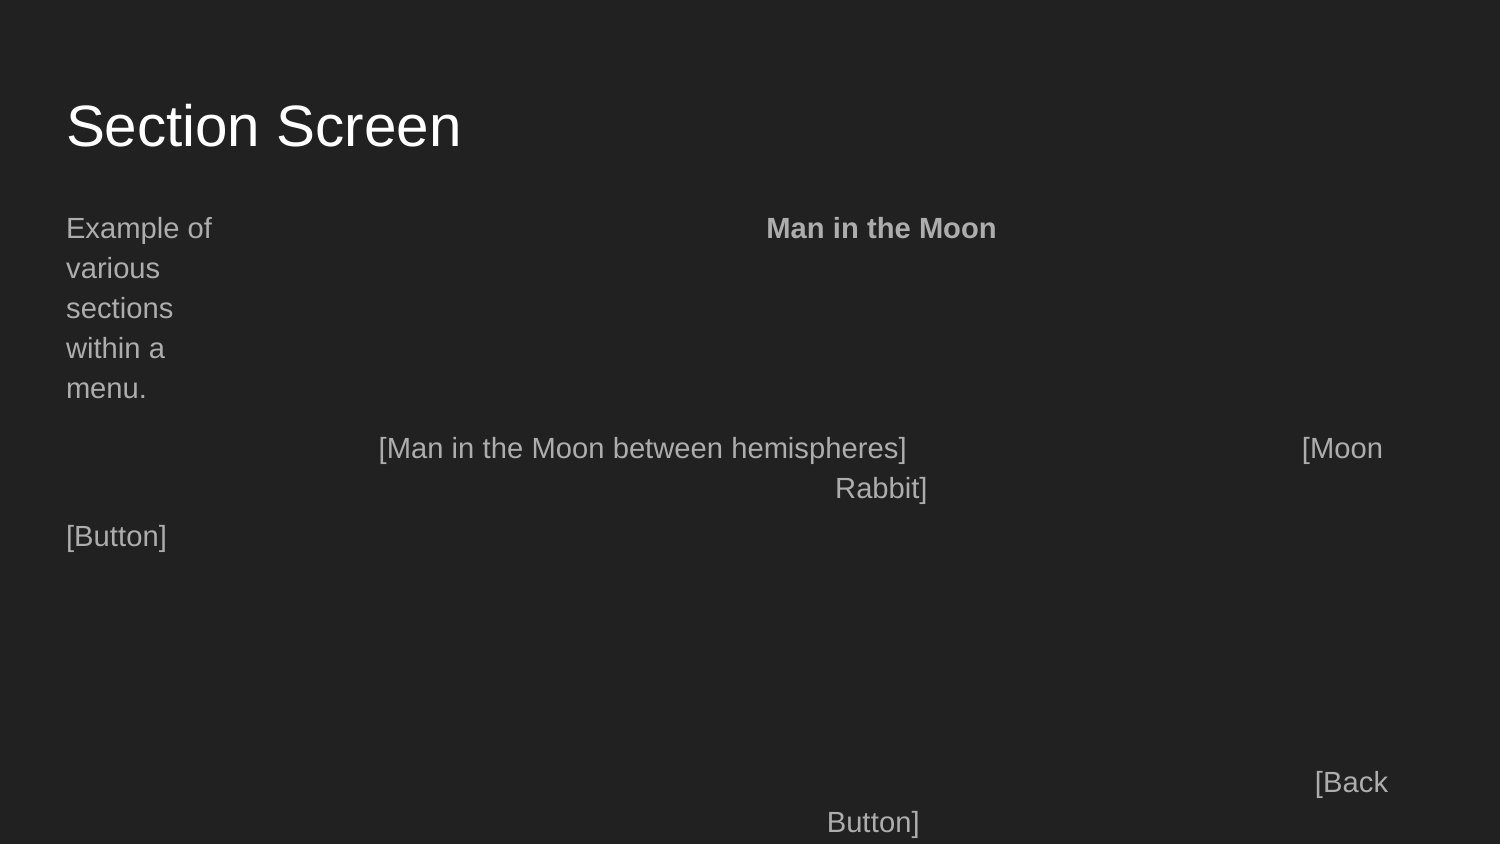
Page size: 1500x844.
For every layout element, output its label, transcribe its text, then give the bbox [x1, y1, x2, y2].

list Man in the Moon [Man in the Moon between hemispheres] [Moon Rabbit] [Back Button] [314, 189, 1449, 750]
list Example of various sections within a menu. [Button] [51, 189, 256, 750]
title Section Screen [51, 72, 1449, 167]
